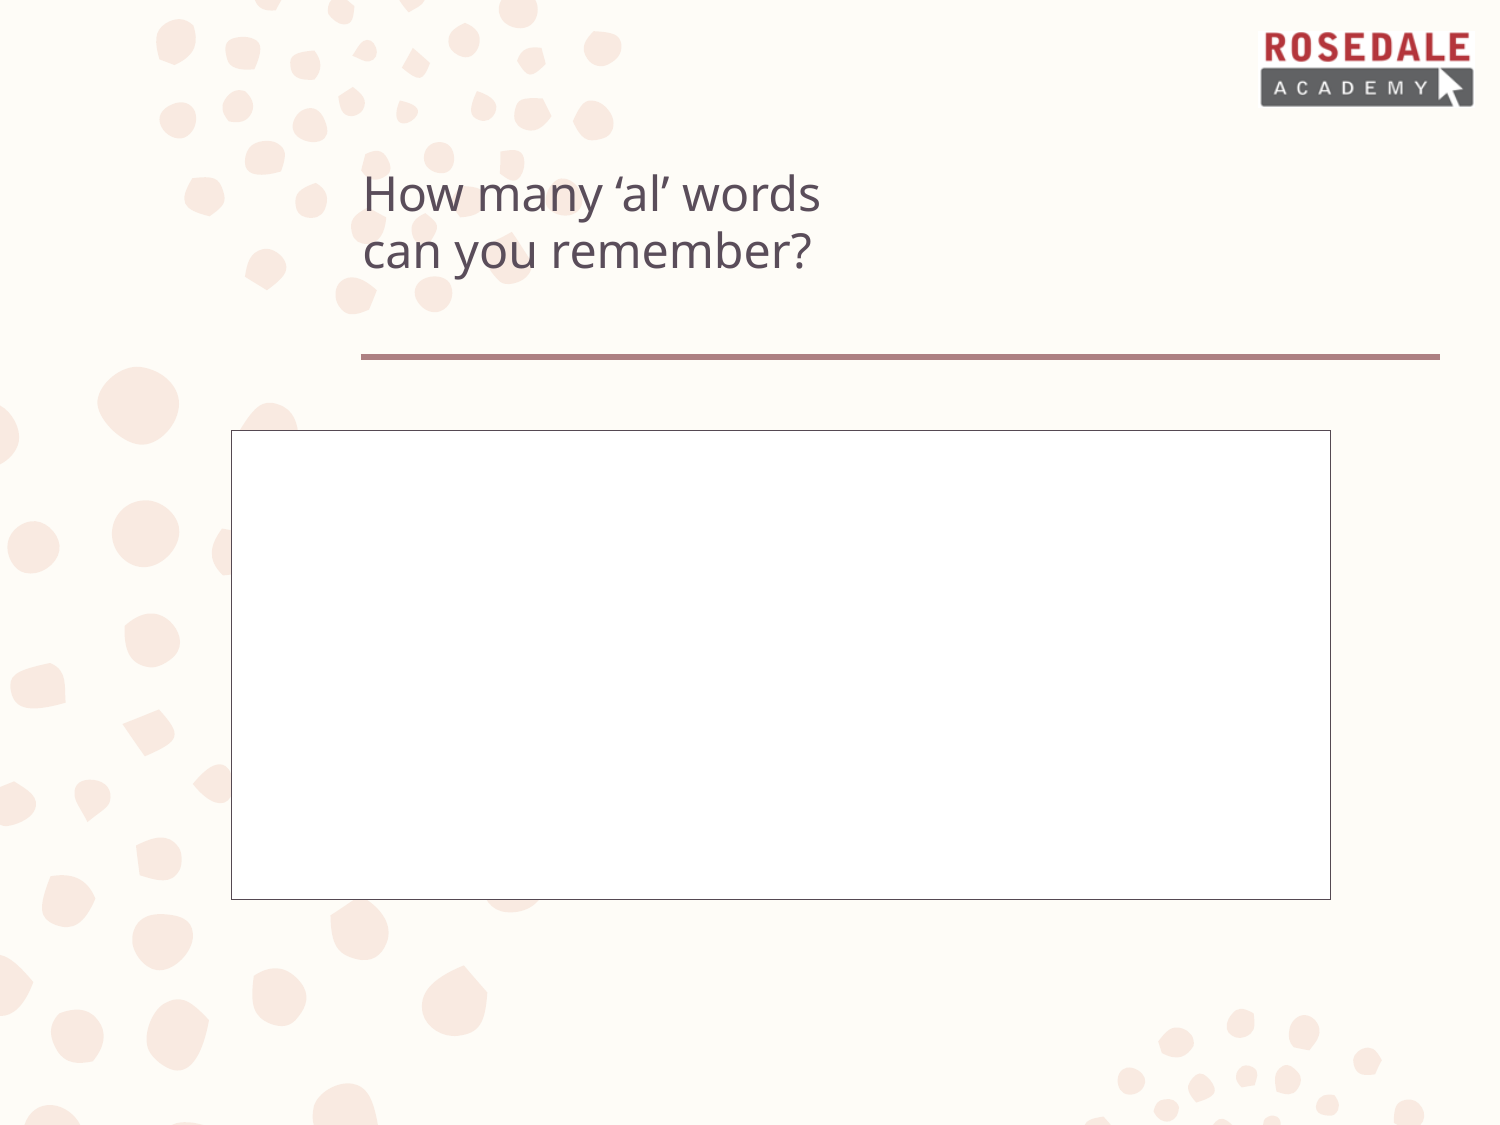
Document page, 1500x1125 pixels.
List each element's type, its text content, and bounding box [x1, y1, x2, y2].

title How many ‘al’ words can you remember? [347, 158, 1475, 289]
picture [1258, 31, 1475, 109]
text_box [231, 430, 1331, 900]
